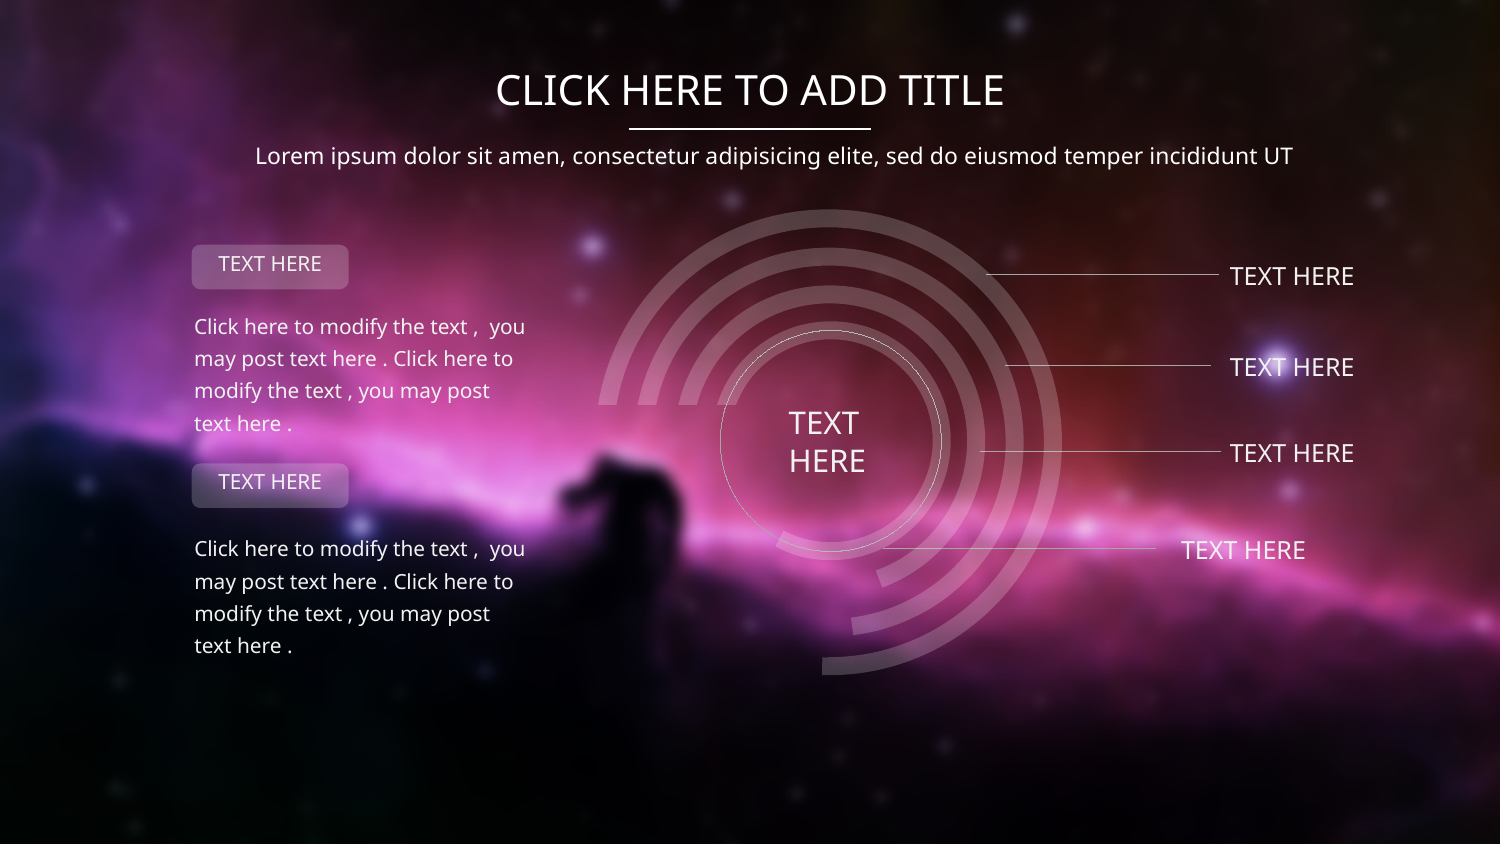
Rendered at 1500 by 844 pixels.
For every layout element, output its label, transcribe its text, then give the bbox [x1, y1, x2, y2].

text_box TEXT HERE [1169, 528, 1318, 570]
text_box TEXT HERE [720, 340, 932, 542]
text_box [717, 321, 951, 561]
text_box TEXT HERE [1218, 345, 1367, 387]
text_box [598, 209, 1062, 676]
text_box Click here to modify the text , you may post text here . Click here to modify the text , you may post text here . [183, 522, 538, 664]
text_box Click here to modify the text , you may post text here . Click here to modify the text , you may post text here . [183, 300, 538, 442]
text_box [678, 285, 986, 588]
text_box [637, 247, 1024, 636]
text_box TEXT HERE [1218, 254, 1367, 296]
text_box TEXT HERE [191, 244, 349, 290]
text_box TEXT HERE [191, 463, 349, 508]
picture [0, 0, 1500, 844]
text_box TEXT HERE [1218, 432, 1367, 474]
